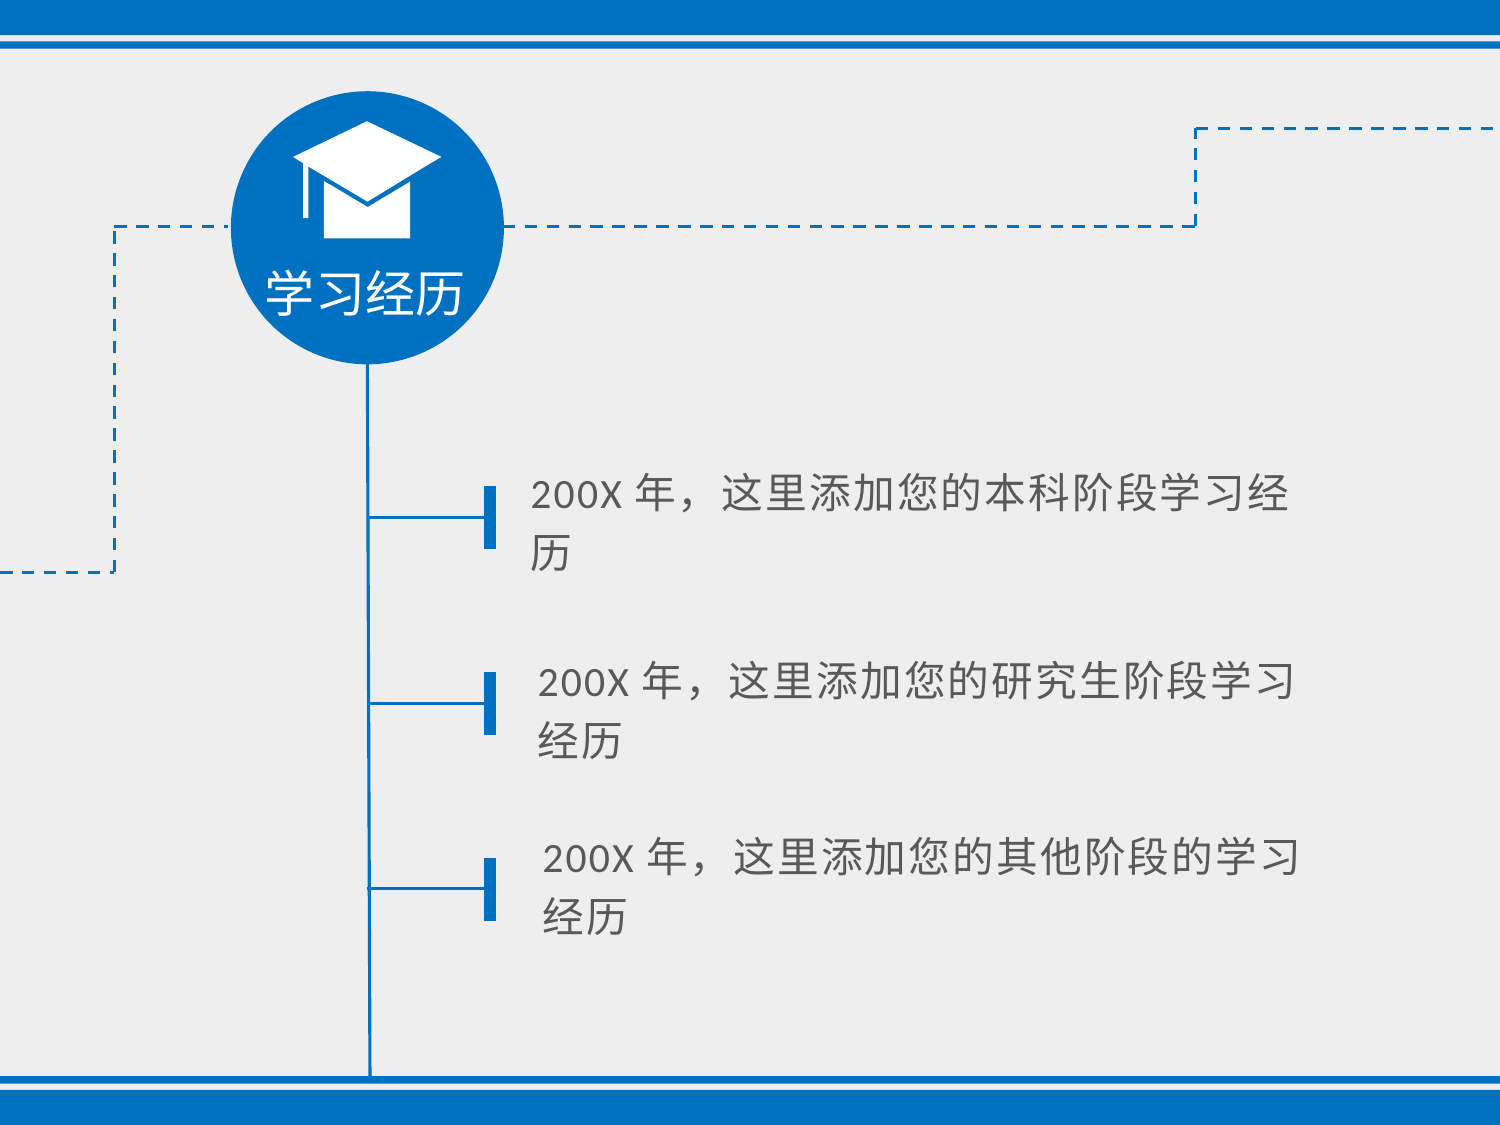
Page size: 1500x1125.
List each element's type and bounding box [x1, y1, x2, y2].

text_box [367, 487, 495, 920]
text_box [231, 92, 503, 364]
text_box [515, 449, 1331, 951]
